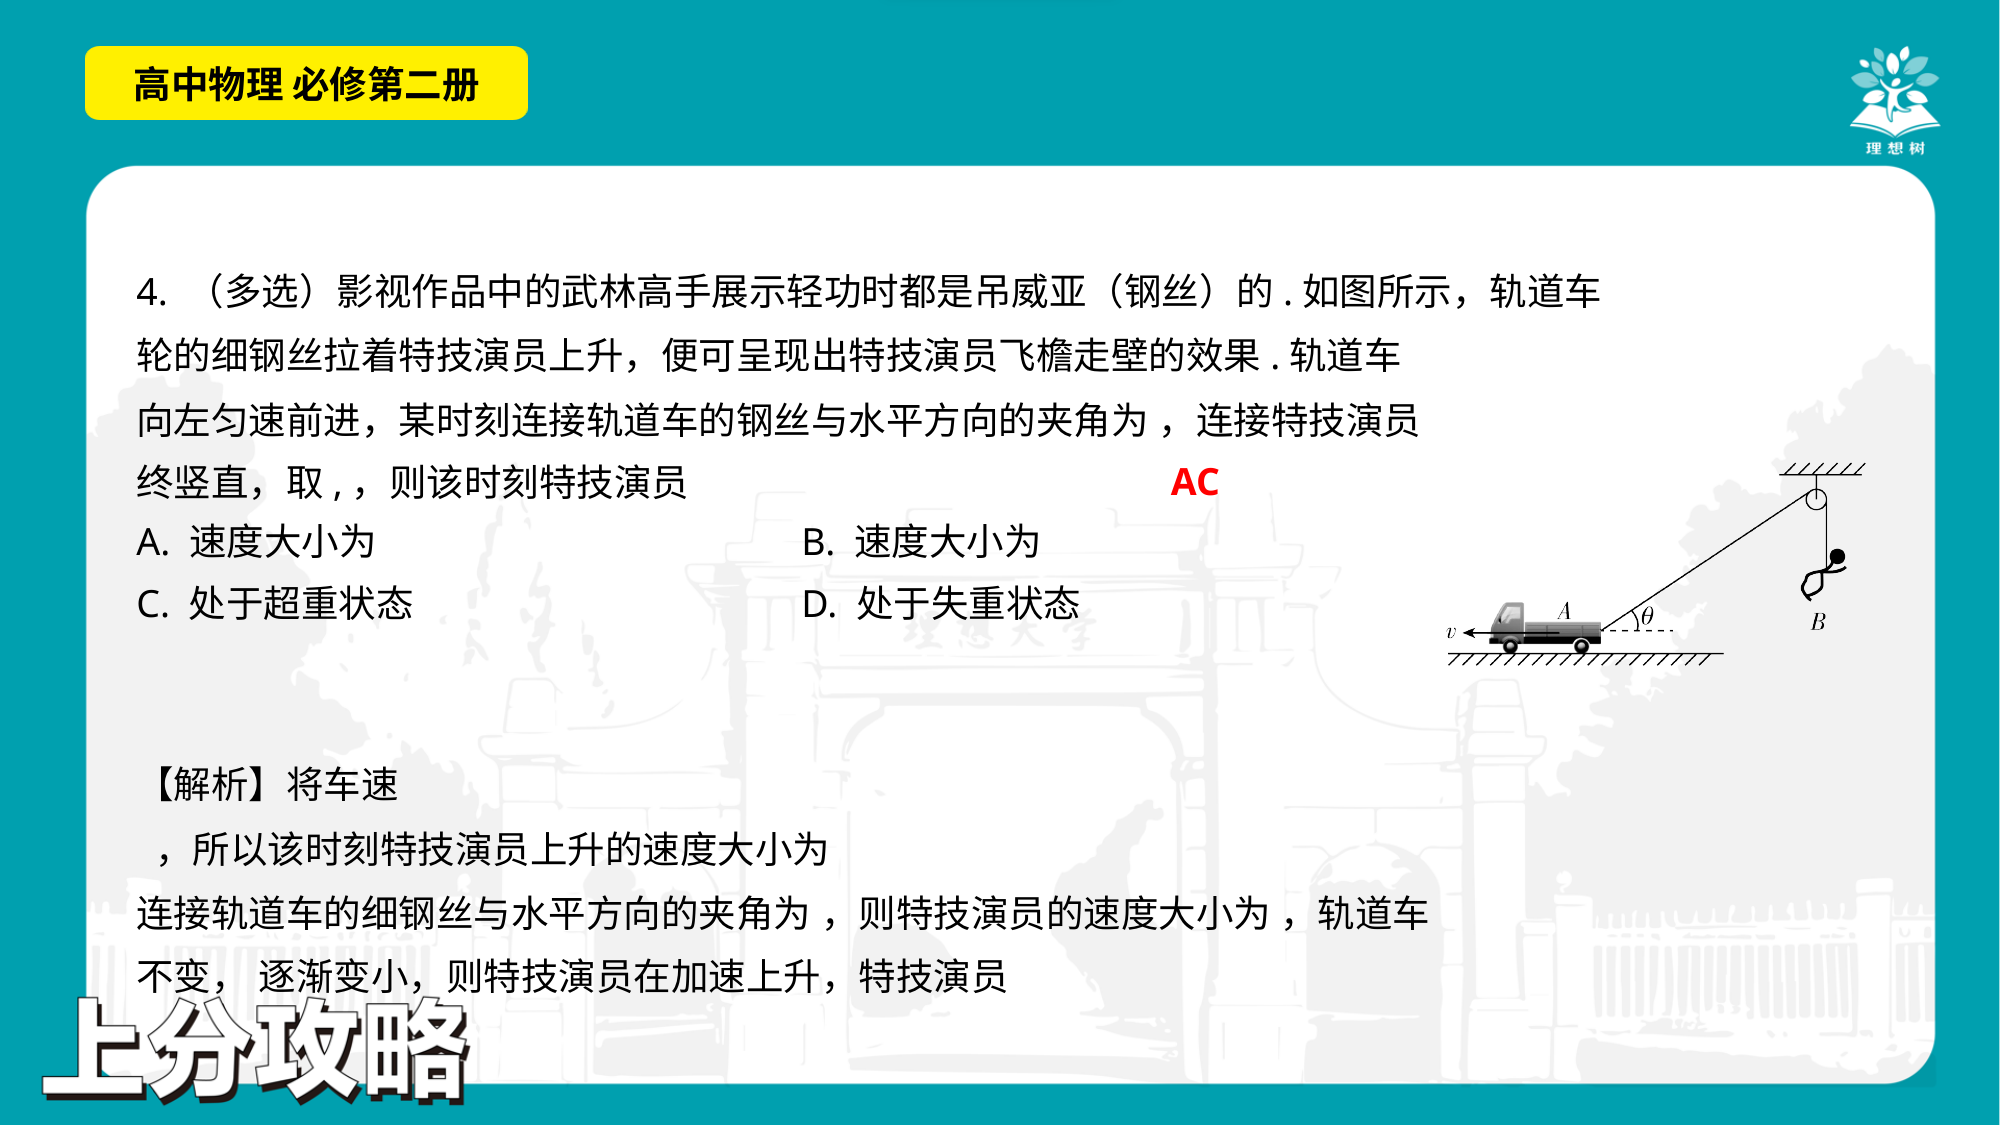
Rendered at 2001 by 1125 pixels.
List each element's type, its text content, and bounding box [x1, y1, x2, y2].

picture [0, 0, 2000, 1125]
text_box AC [1154, 440, 1237, 498]
